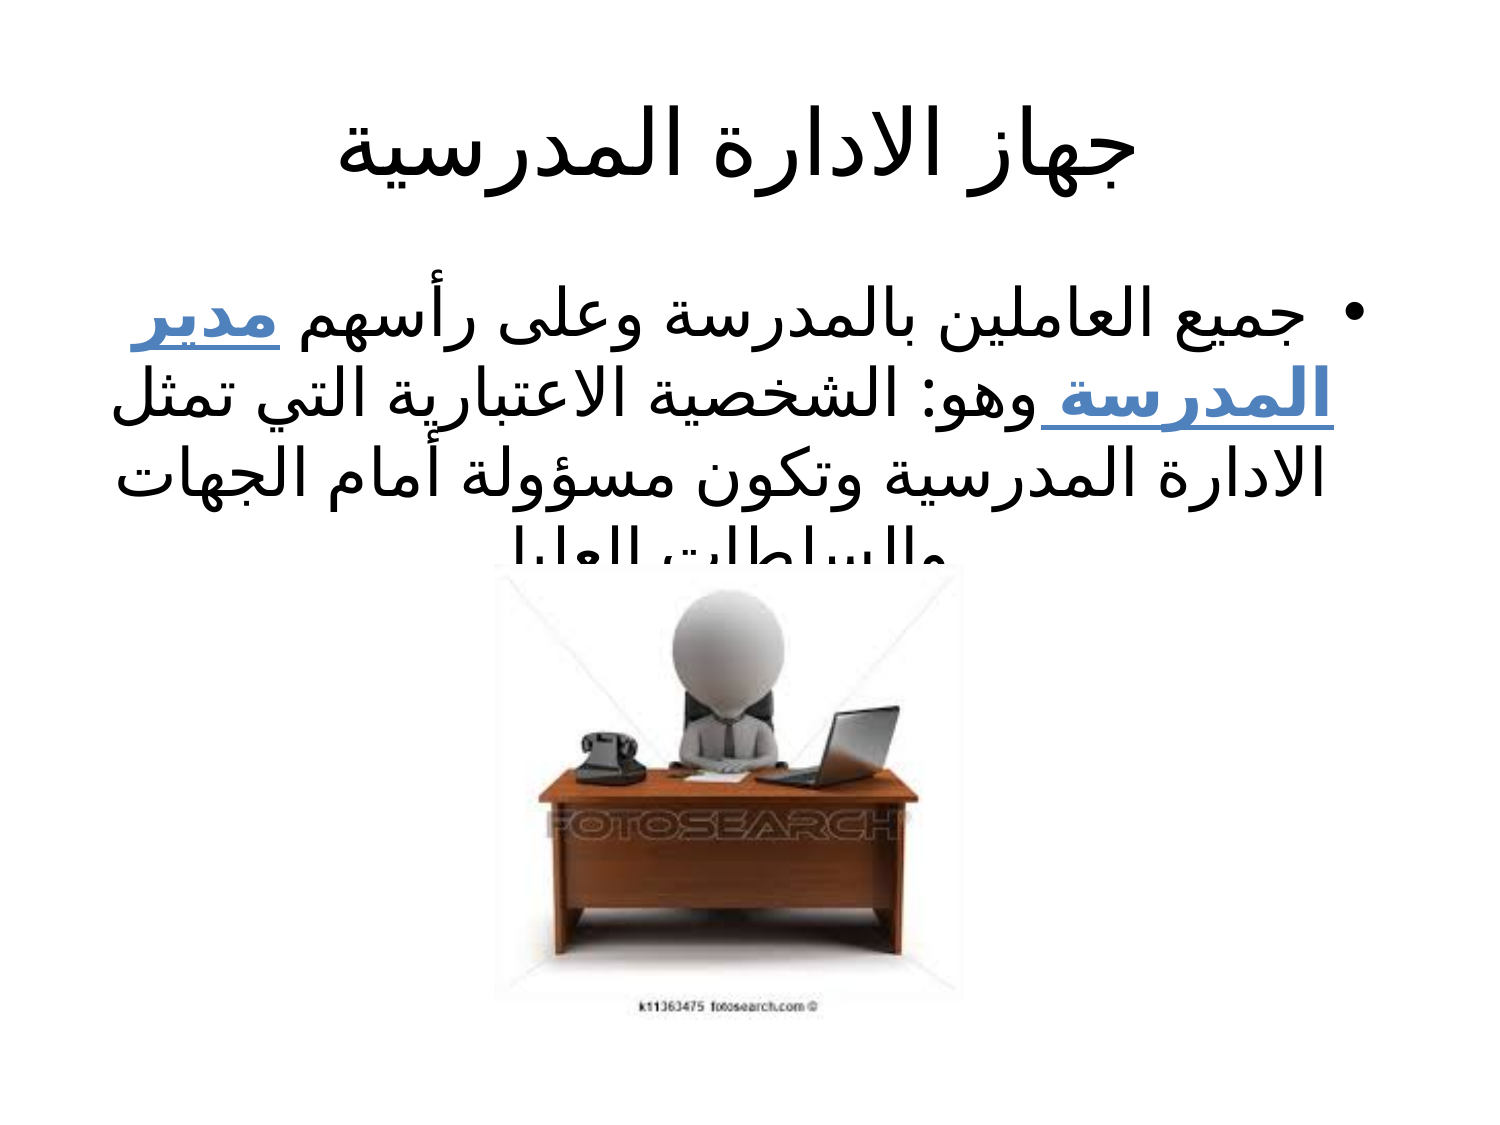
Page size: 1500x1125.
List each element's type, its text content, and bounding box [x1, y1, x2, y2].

picture [494, 564, 964, 1021]
title جهاز الادارة المدرسية [75, 45, 1425, 233]
list جميع العاملين بالمدرسة وعلى رأسهم مدير المدرسة وهو: الشخصية الاعتبارية التي تمثل الادارة المدرسية وتكون مسؤولة أمام الجهات والسلطات العليا. [75, 262, 1425, 1005]
